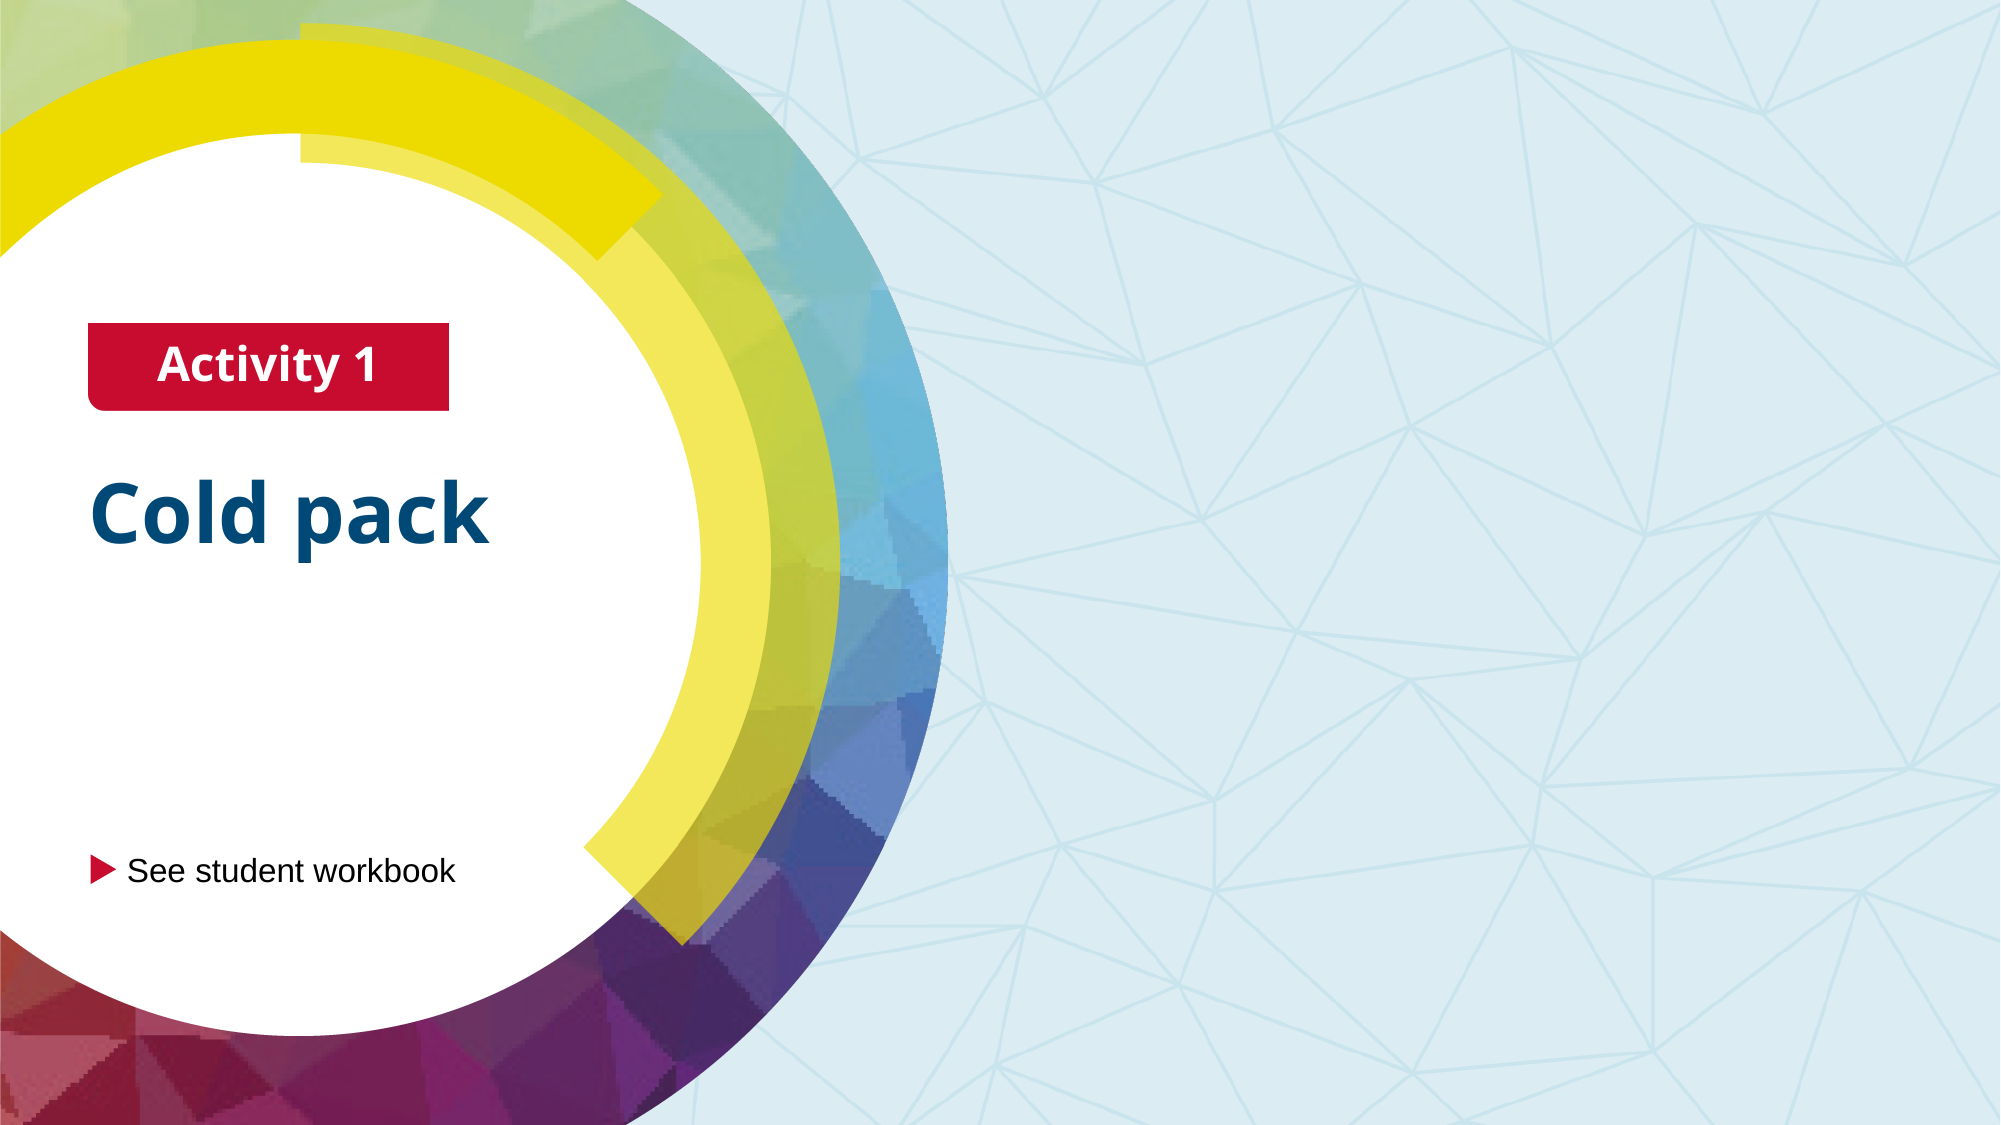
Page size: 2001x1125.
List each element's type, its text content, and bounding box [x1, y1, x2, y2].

title Cold pack [88, 471, 680, 619]
picture [0, 0, 2001, 1125]
list Activity 1 [88, 323, 449, 410]
list See student workbook [126, 802, 680, 890]
